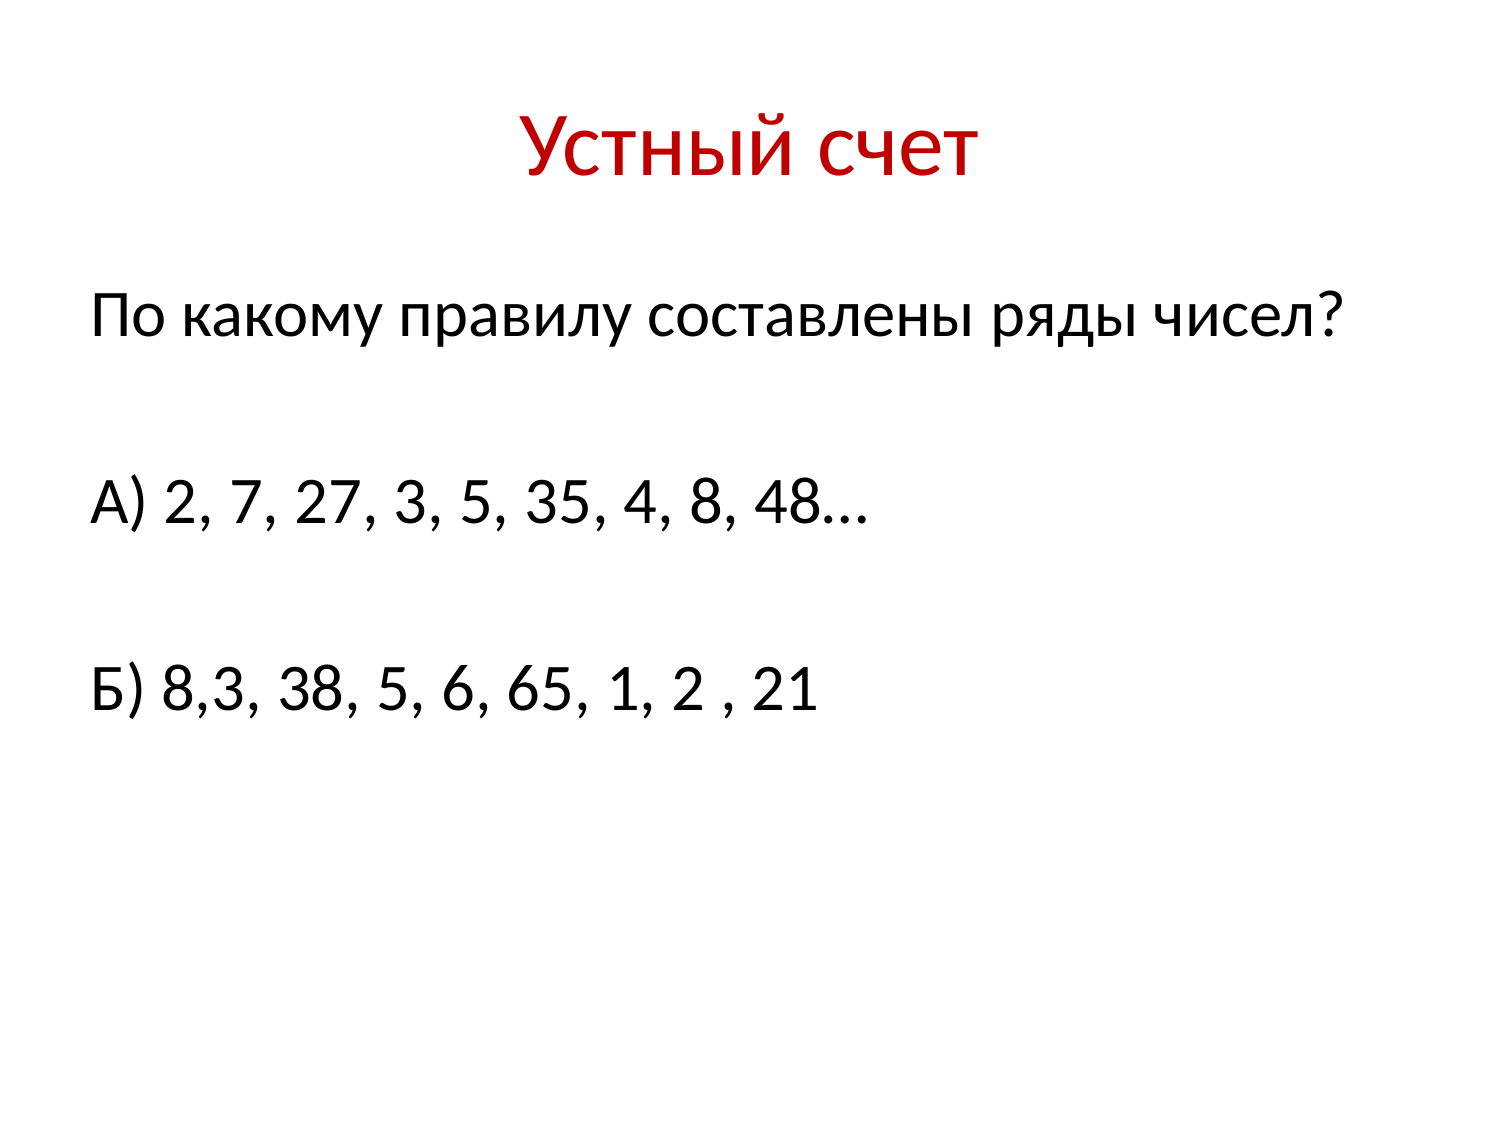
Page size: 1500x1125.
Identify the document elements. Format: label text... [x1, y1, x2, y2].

list По какому правилу составлены ряды чисел? А) 2, 7, 27, 3, 5, 35, 4, 8, 48… Б) 8,3, 38, 5, 6, 65, 1, 2 , 21 [75, 262, 1425, 1005]
title Устный счет [75, 45, 1425, 233]
